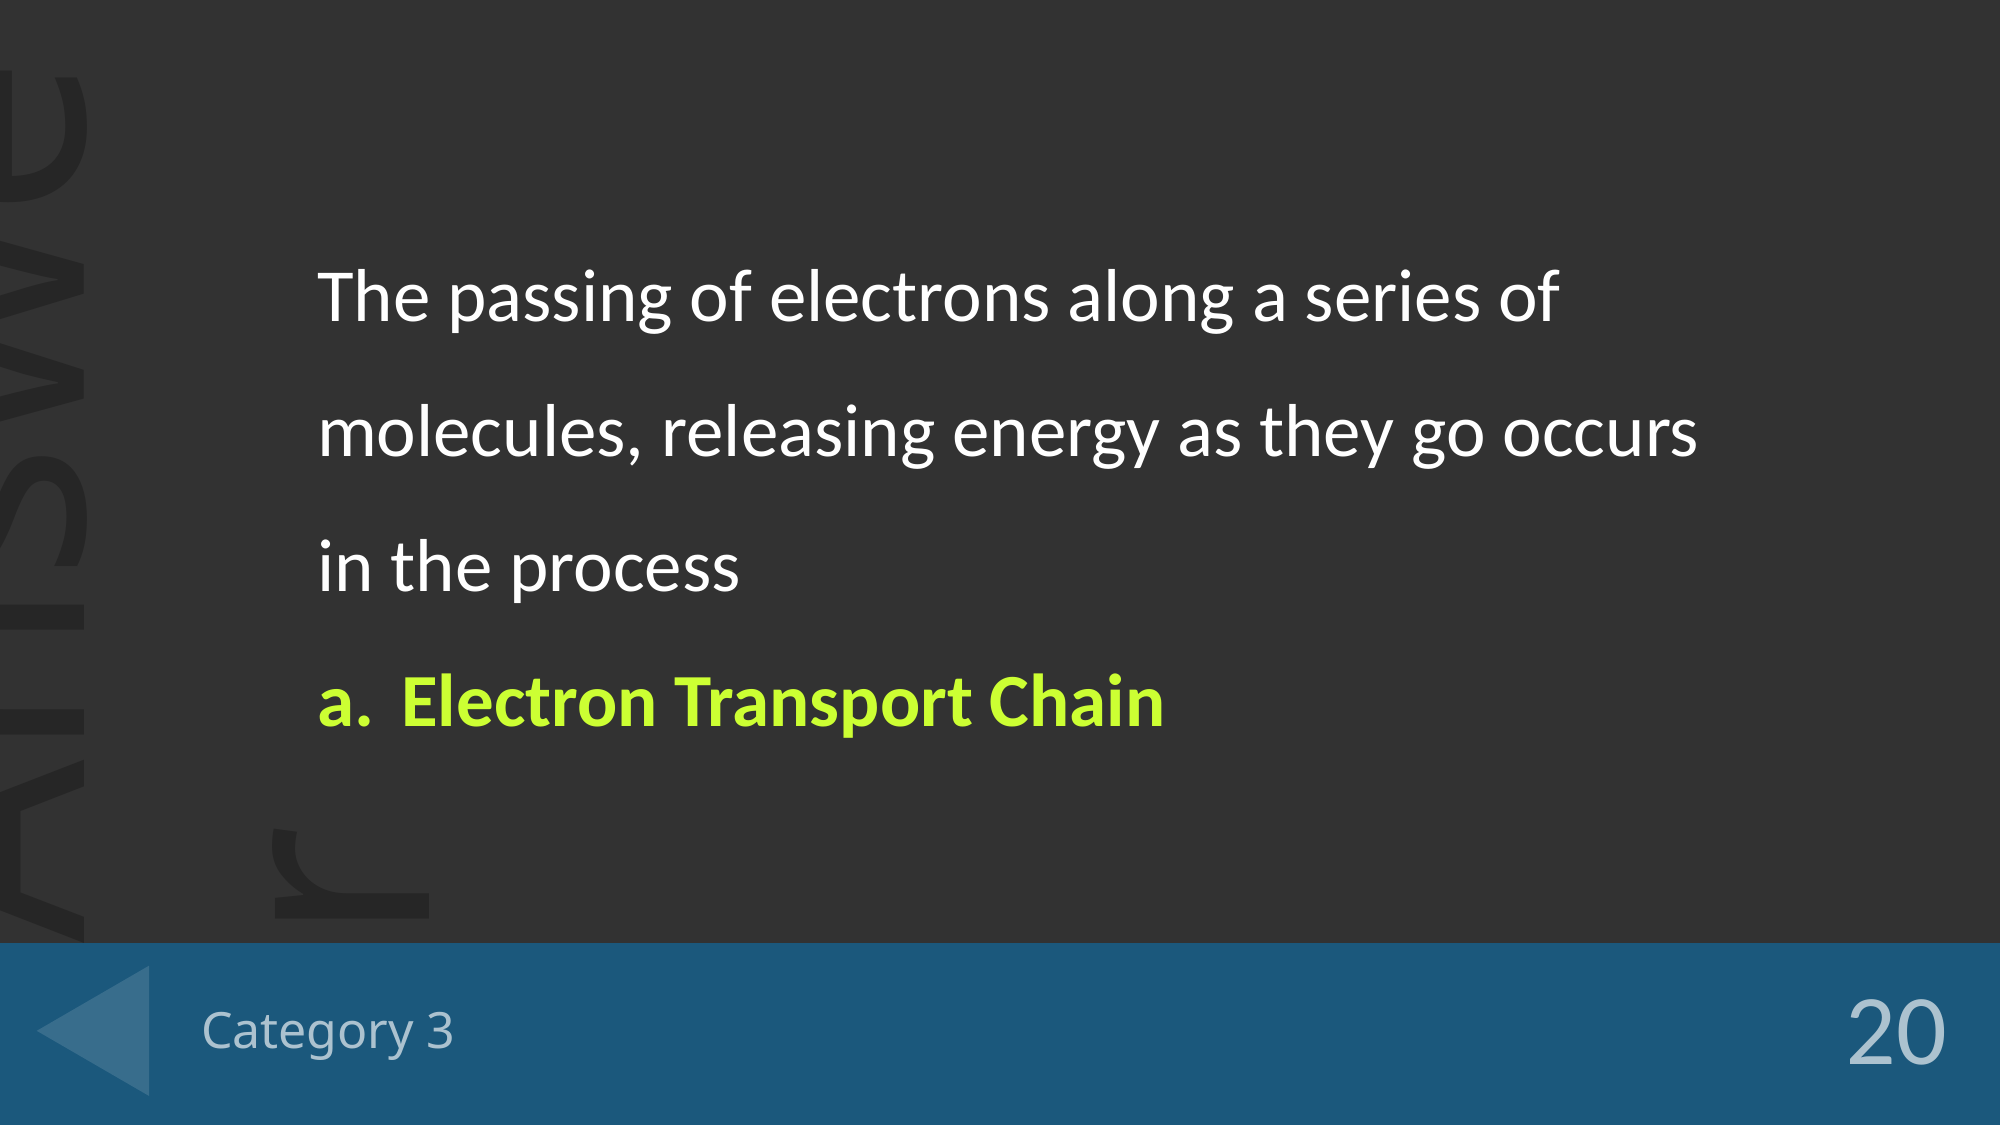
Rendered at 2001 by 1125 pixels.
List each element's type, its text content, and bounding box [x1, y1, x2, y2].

title Category 3 [185, 967, 1494, 1097]
list The passing of electrons along a series of molecules, releasing energy as they go occurs in the process Electron Transport Chain [302, 307, 1760, 636]
list 20 [1494, 967, 1963, 1097]
